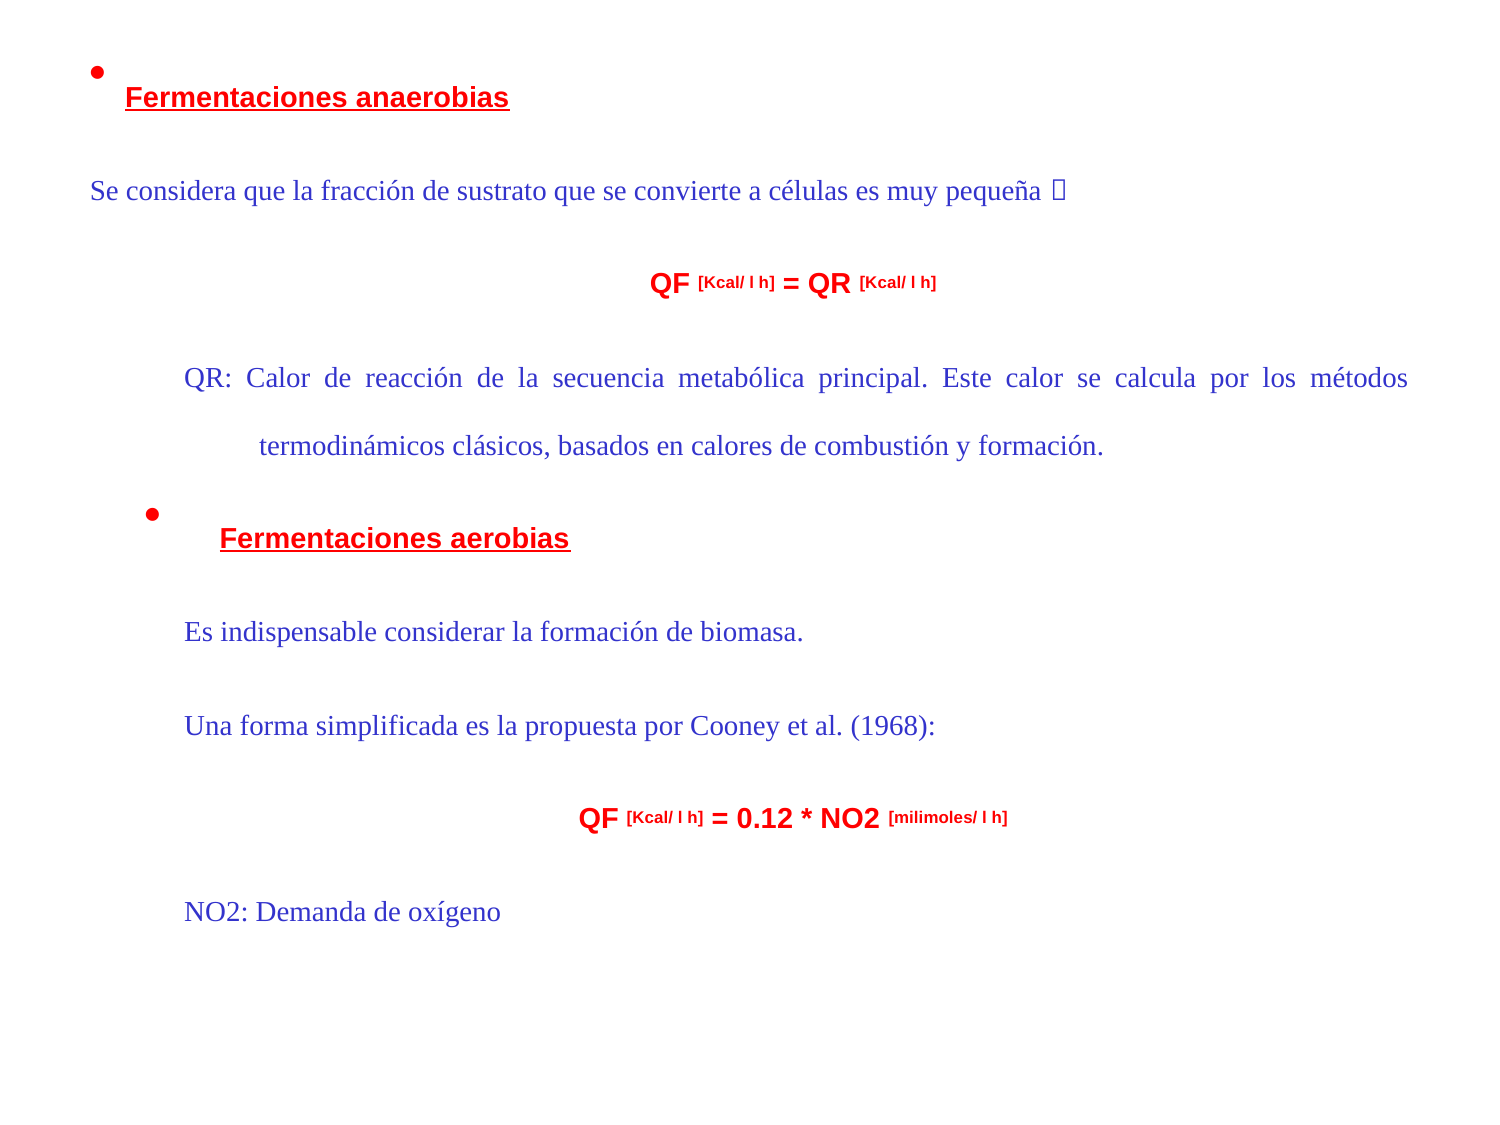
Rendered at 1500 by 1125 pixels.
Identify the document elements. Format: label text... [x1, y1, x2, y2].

text_box Fermentaciones anaerobias Se considera que la fracción de sustrato que se convierte a células es muy pequeña  QF [Kcal/ l h] = QR [Kcal/ l h] QR: Calor de reacción de la secuencia metabólica principal. Este calor se calcula por los métodos termodinámicos clásicos, basados en calores de combustión y formación. Fermentaciones aerobias Es indispensable considerar la formación de biomasa. Una forma simplificada es la propuesta por Cooney et al. (1968): QF [Kcal/ l h] = 0.12 * NO2 [milimoles/ l h] NO2: Demanda de oxígeno [74, 37, 1425, 935]
